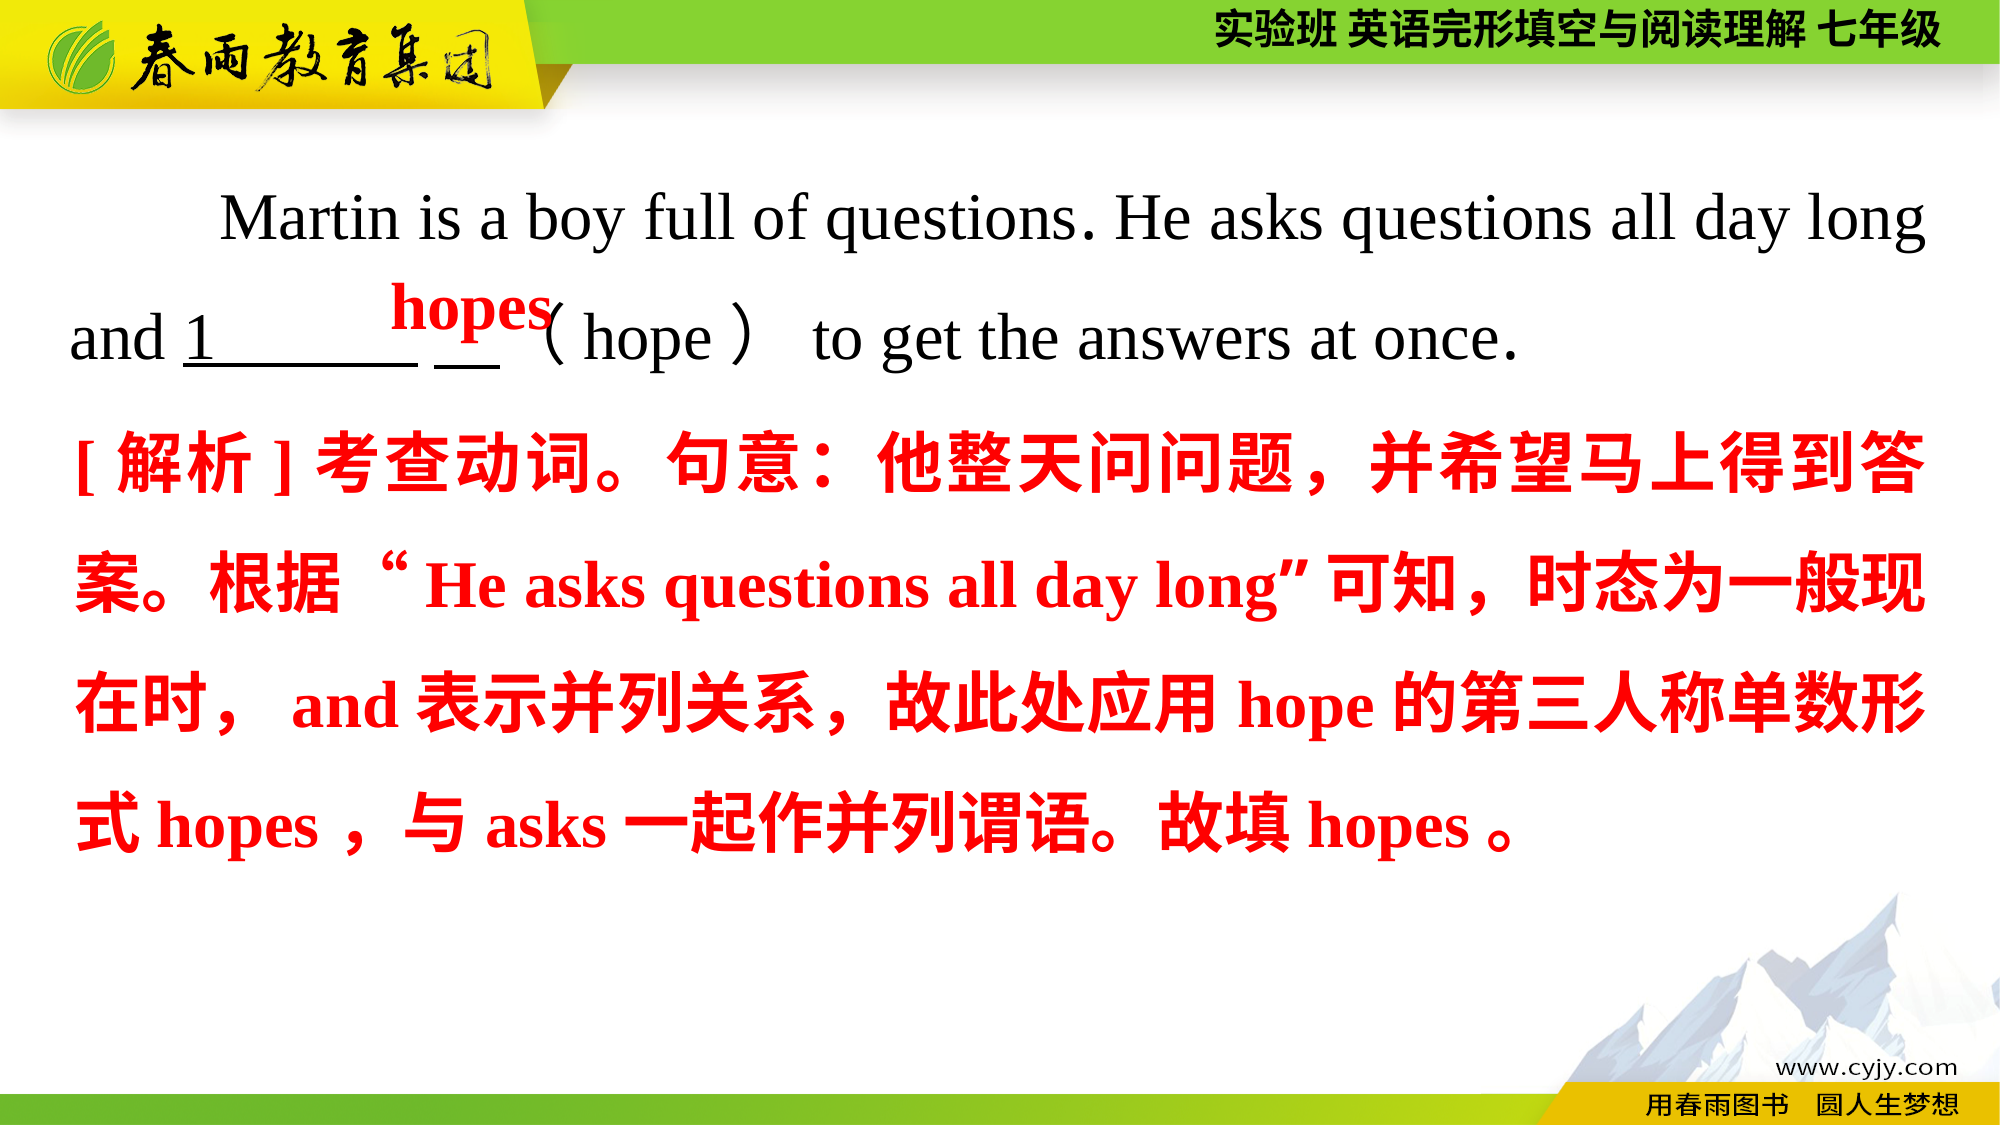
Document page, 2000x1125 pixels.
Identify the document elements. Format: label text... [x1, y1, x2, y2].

text_box [解析]考查动词。句意：他整天问问题，并希望马上得到答案。根据“He asks questions all day long”可知，时态为一般现在时，and表示并列关系，故此处应用hope的第三人称单数形式hopes，与asks一起作并列谓语。故填hopes。 [59, 373, 1944, 868]
text_box hopes [375, 255, 569, 351]
list Martin is a boy full of questions. He asks questions all day long and 1 （hope）to get the answers at once. [54, 125, 1944, 368]
picture [0, 0, 2000, 1125]
